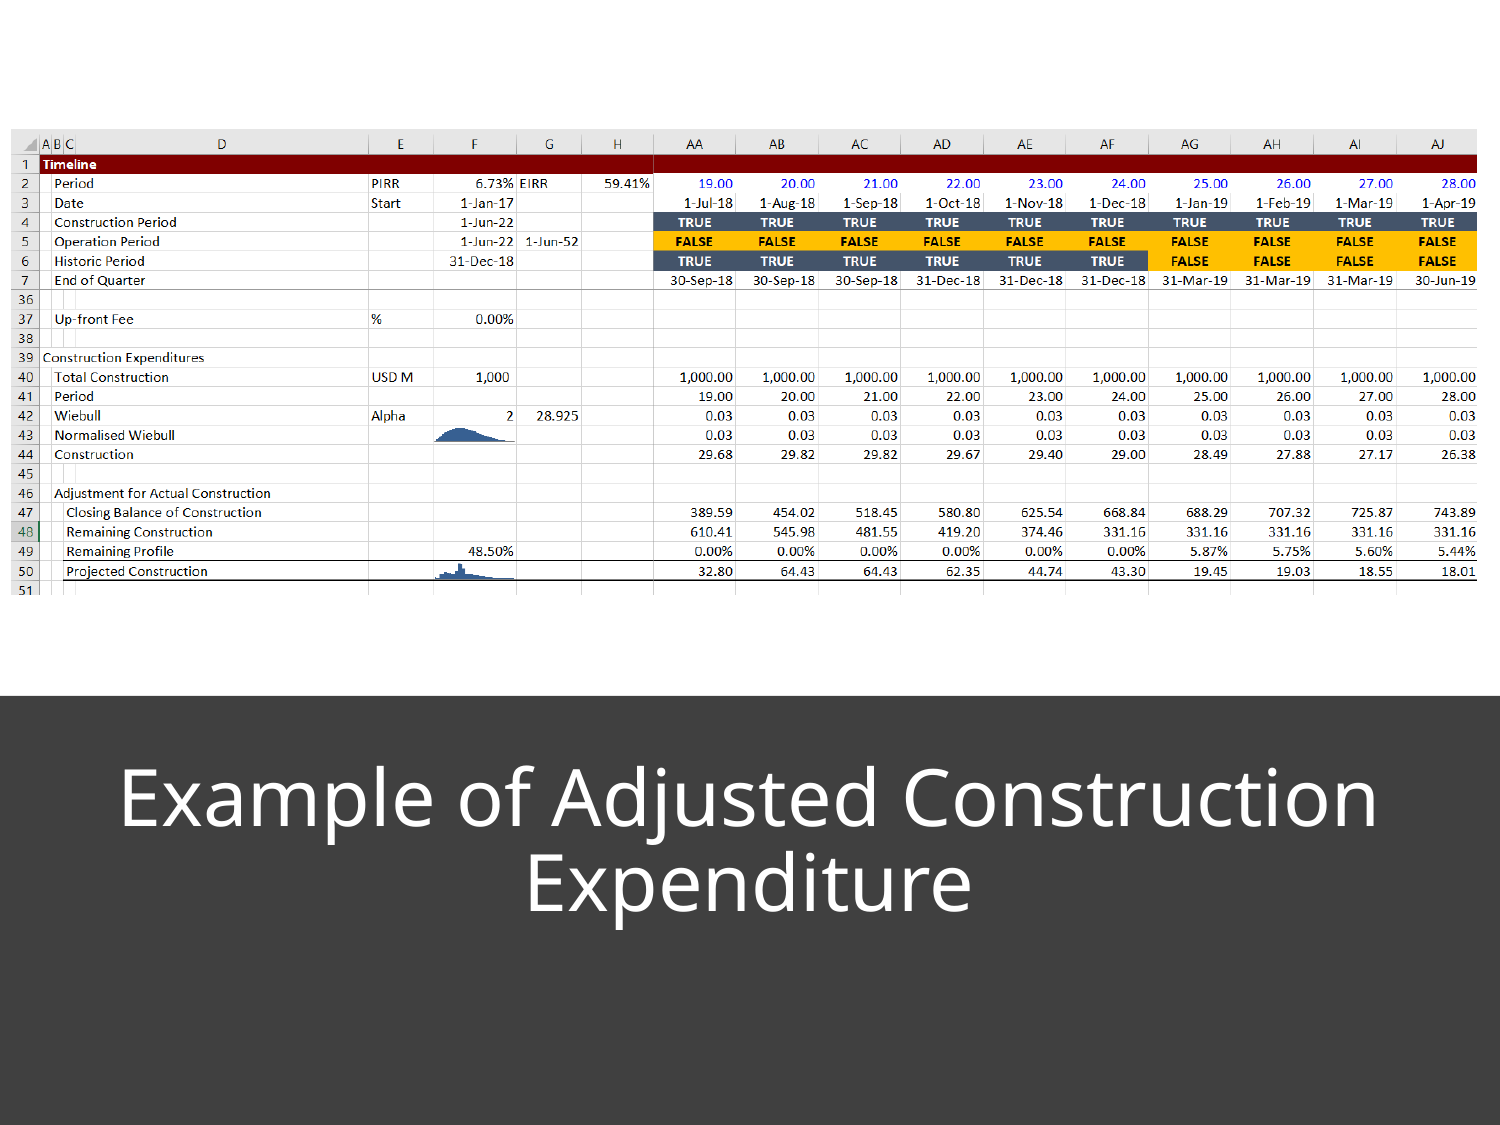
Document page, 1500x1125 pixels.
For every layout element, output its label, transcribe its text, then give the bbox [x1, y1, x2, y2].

text_box [0, 695, 1500, 1125]
title Example of Adjusted Construction Expenditure [86, 738, 1412, 937]
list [11, 129, 1477, 595]
